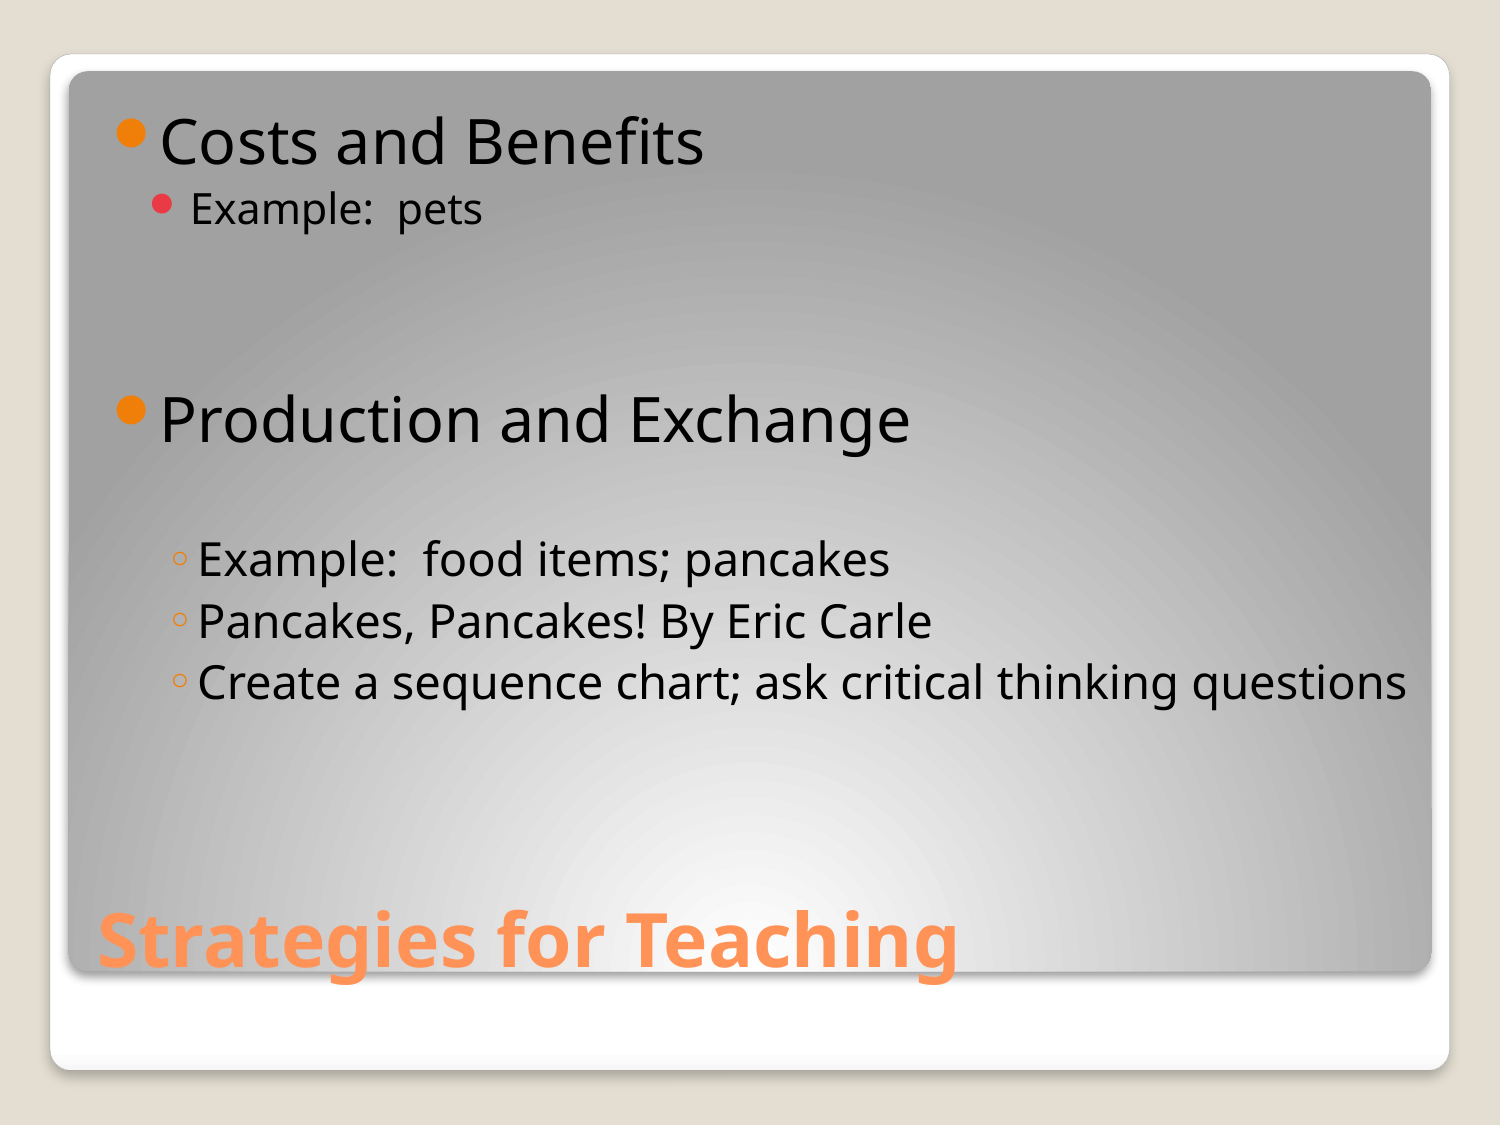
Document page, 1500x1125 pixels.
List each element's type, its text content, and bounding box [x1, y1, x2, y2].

title Strategies for Teaching [82, 817, 1425, 990]
list Costs and Benefits Example: pets Production and Exchange Example: food items; pancakes Pancakes, Pancakes! By Eric Carle Create a sequence chart; ask critical thinking questions [82, 86, 1425, 774]
